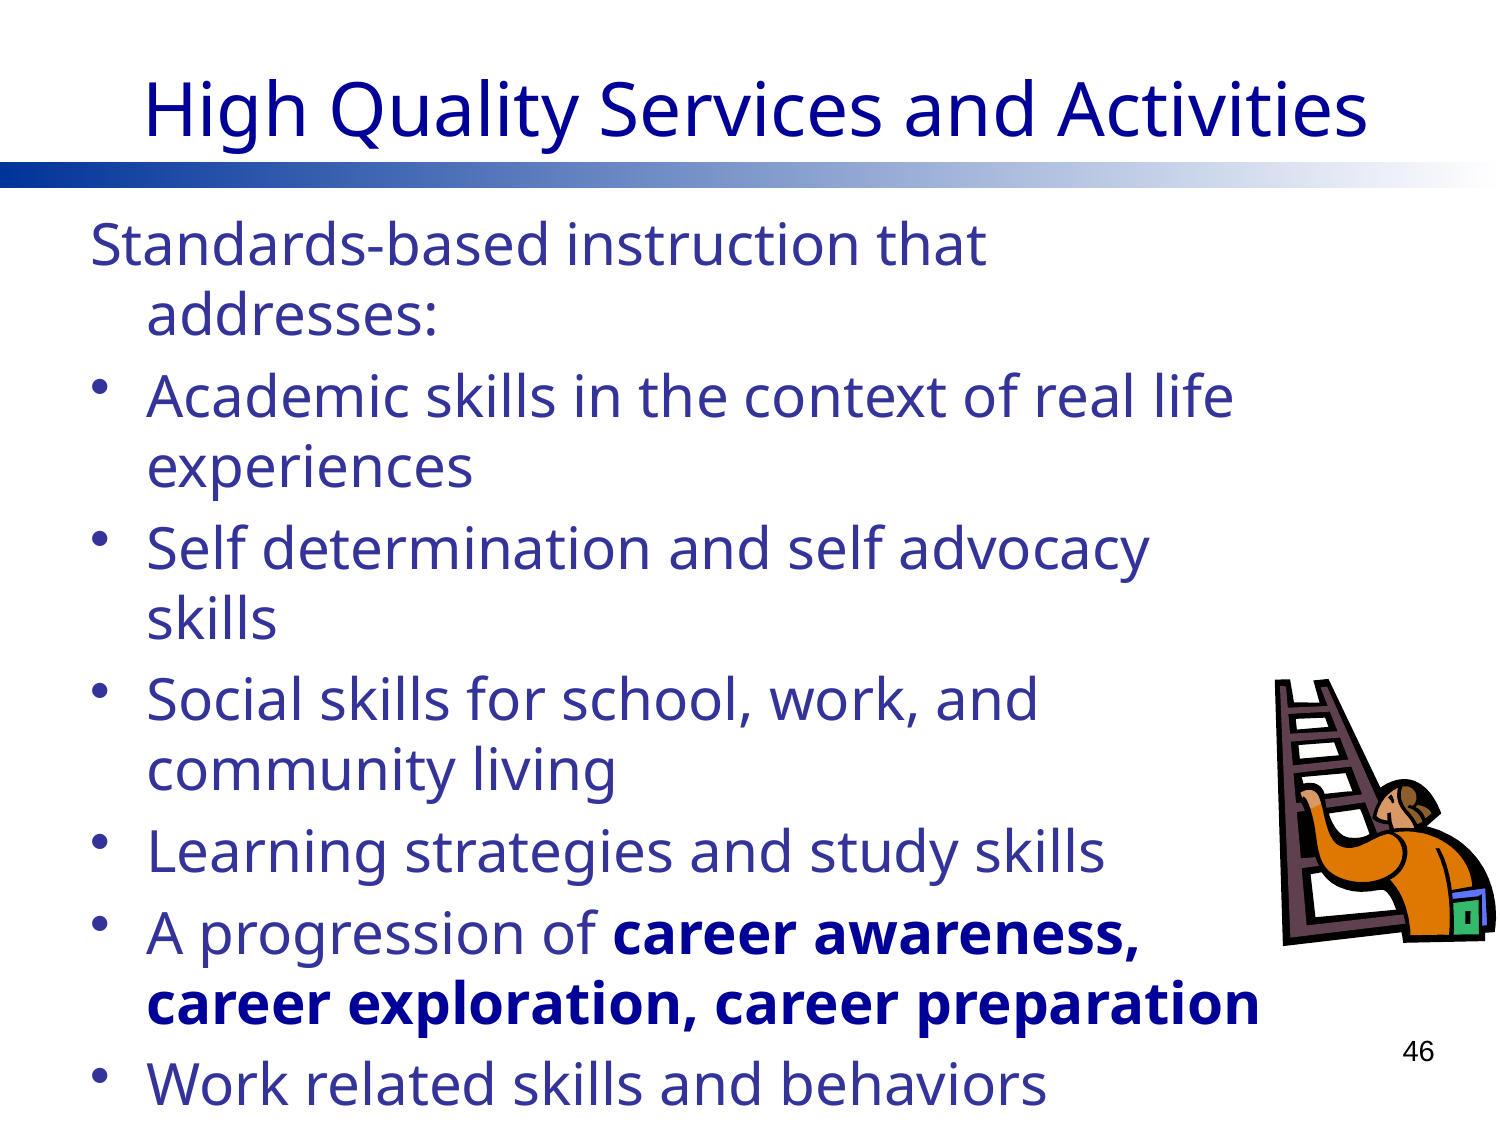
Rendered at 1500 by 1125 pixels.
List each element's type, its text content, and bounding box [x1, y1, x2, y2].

title High Quality Services and Activities [62, 50, 1450, 163]
picture [1274, 674, 1500, 951]
list Standards-based instruction that addresses: Academic skills in the context of real life experiences Self determination and self advocacy skills Social skills for school, work, and community living Learning strategies and study skills A progression of career awareness, career exploration, career preparation Work related skills and behaviors And, flexible pathways to graduation [75, 200, 1300, 1075]
slide_number 46 [1362, 1024, 1451, 1101]
